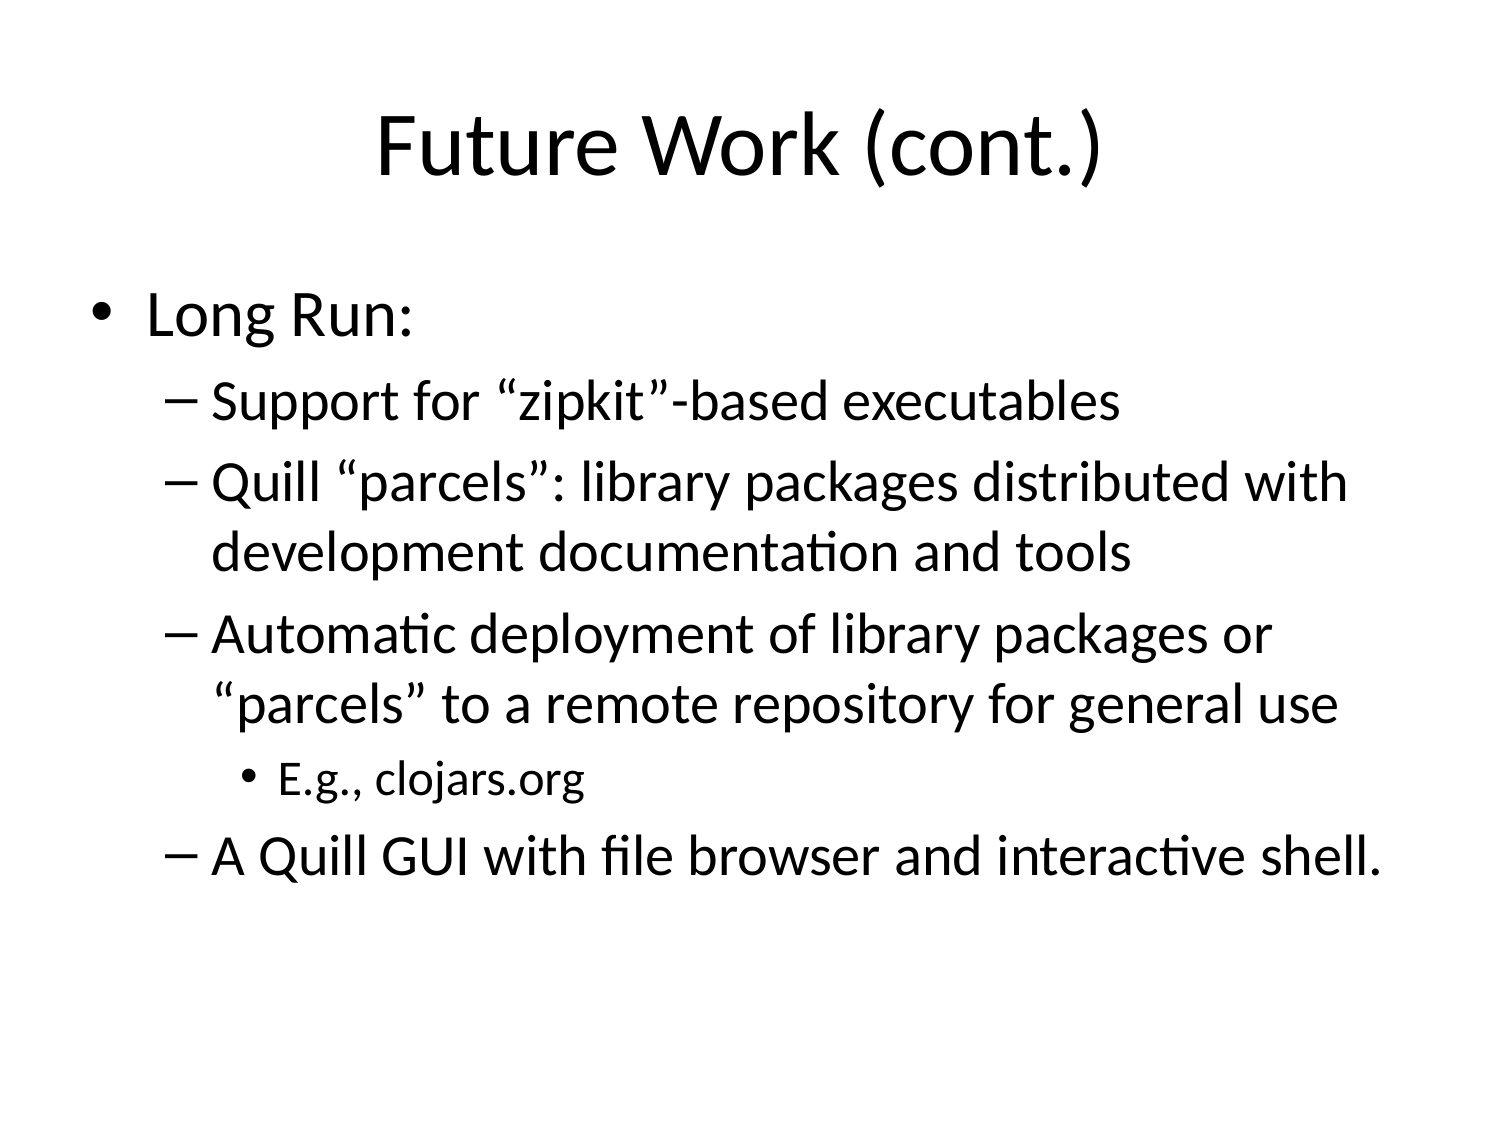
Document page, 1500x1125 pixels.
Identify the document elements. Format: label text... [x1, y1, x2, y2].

list Long Run: Support for “zipkit”-based executables Quill “parcels”: library packages distributed with development documentation and tools Automatic deployment of library packages or “parcels” to a remote repository for general use E.g., clojars.org A Quill GUI with file browser and interactive shell. [75, 262, 1425, 1005]
title Future Work (cont.) [75, 45, 1425, 233]
